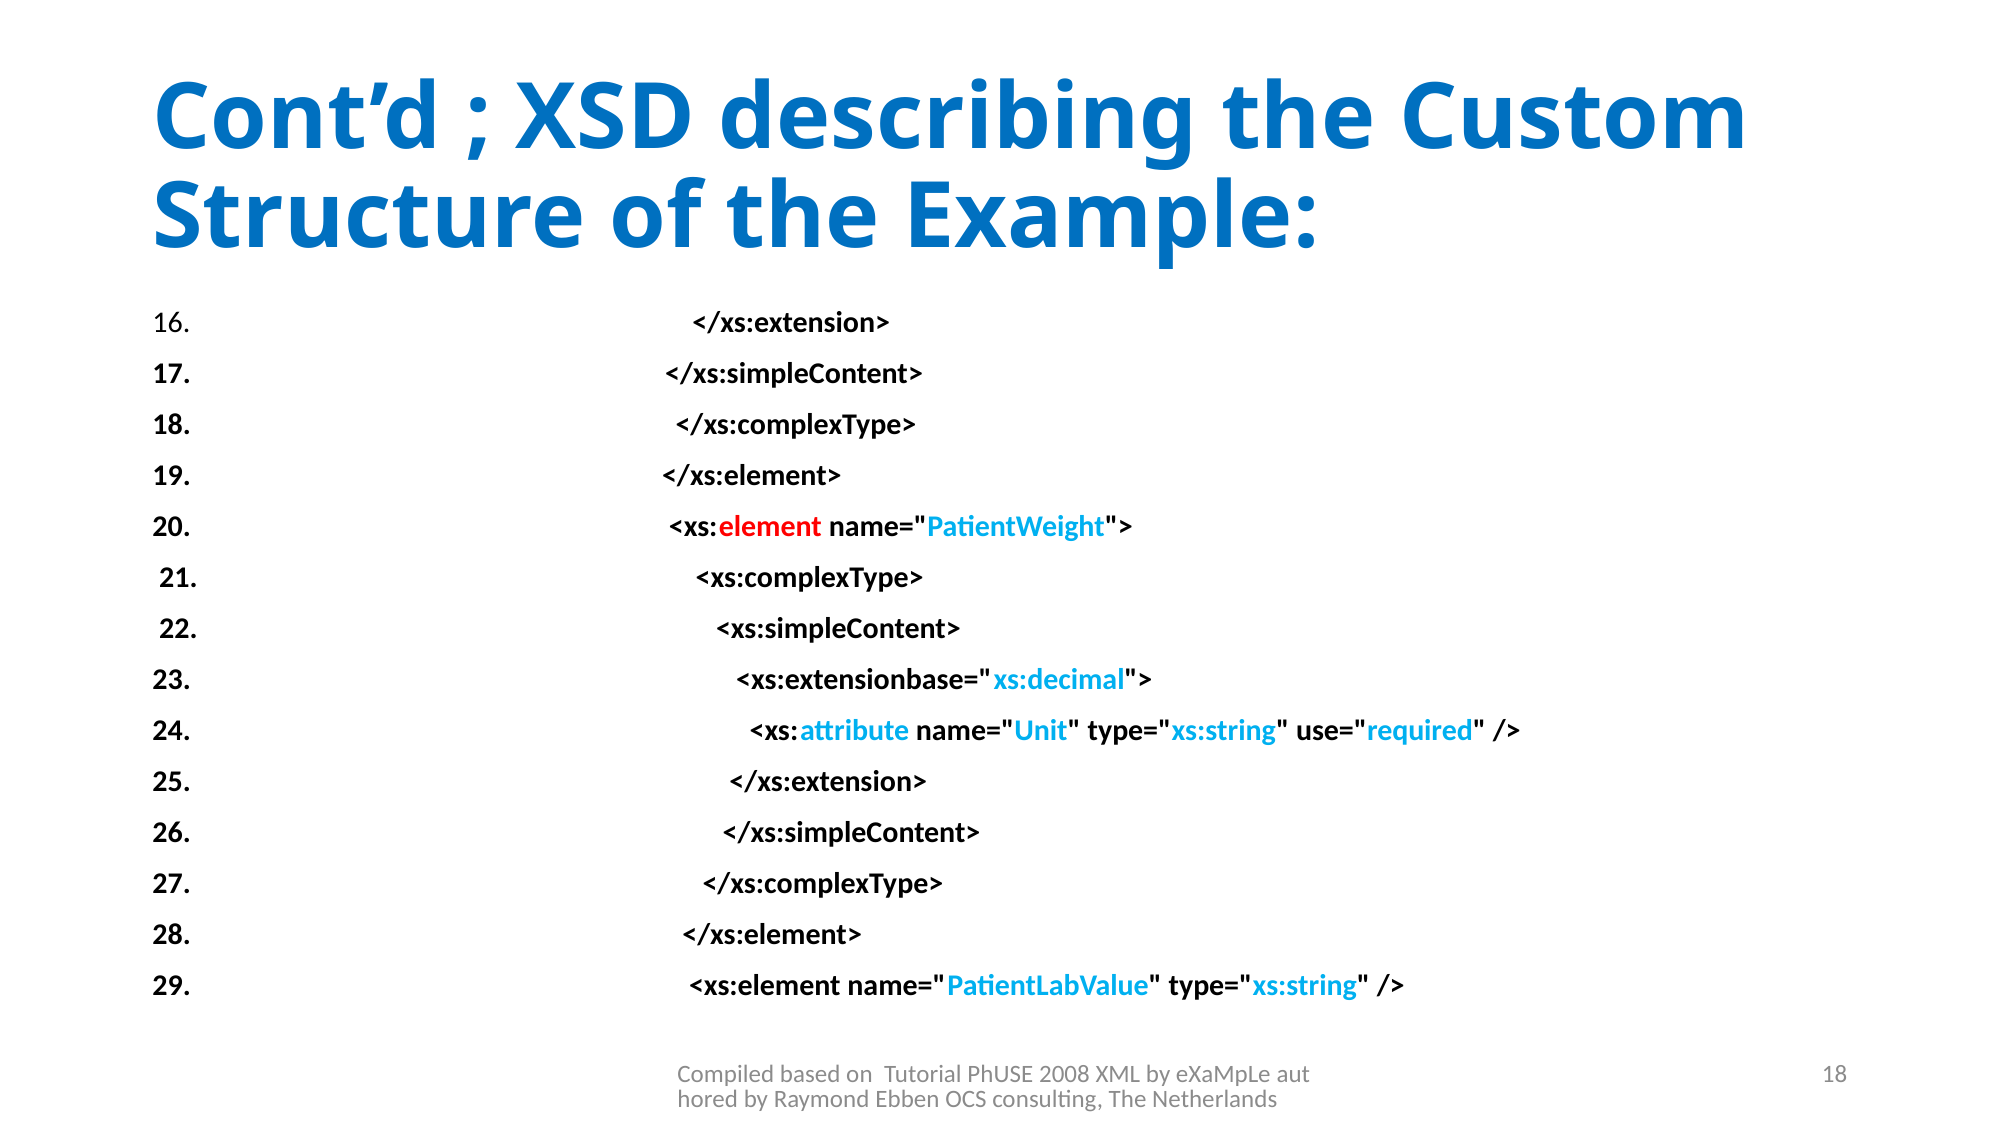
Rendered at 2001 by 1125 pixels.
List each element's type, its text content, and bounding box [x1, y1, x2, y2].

title Cont’d ; XSD describing the Custom Structure of the Example: [137, 59, 1863, 278]
footer Compiled based on Tutorial PhUSE 2008 XML by eXaMpLe authored by Raymond Ebben OCS consulting, The Netherlands [662, 1042, 1338, 1103]
slide_number 18 [1412, 1042, 1863, 1103]
list 16. </xs:extension> 17. </xs:simpleContent> 18. </xs:complexType> 19. </xs:element> 20. <xs:element name="PatientWeight"> 21. <xs:complexType> 22. <xs:simpleContent> 23. <xs:extensionbase="xs:decimal"> 24. <xs:attribute name="Unit" type="xs:string" use="required" /> 25. </xs:extension> 26. </xs:simpleContent> 27. </xs:complexType> 28. </xs:element> 29. <xs:element name="PatientLabValue" type="xs:string" /> [137, 299, 1863, 1014]
